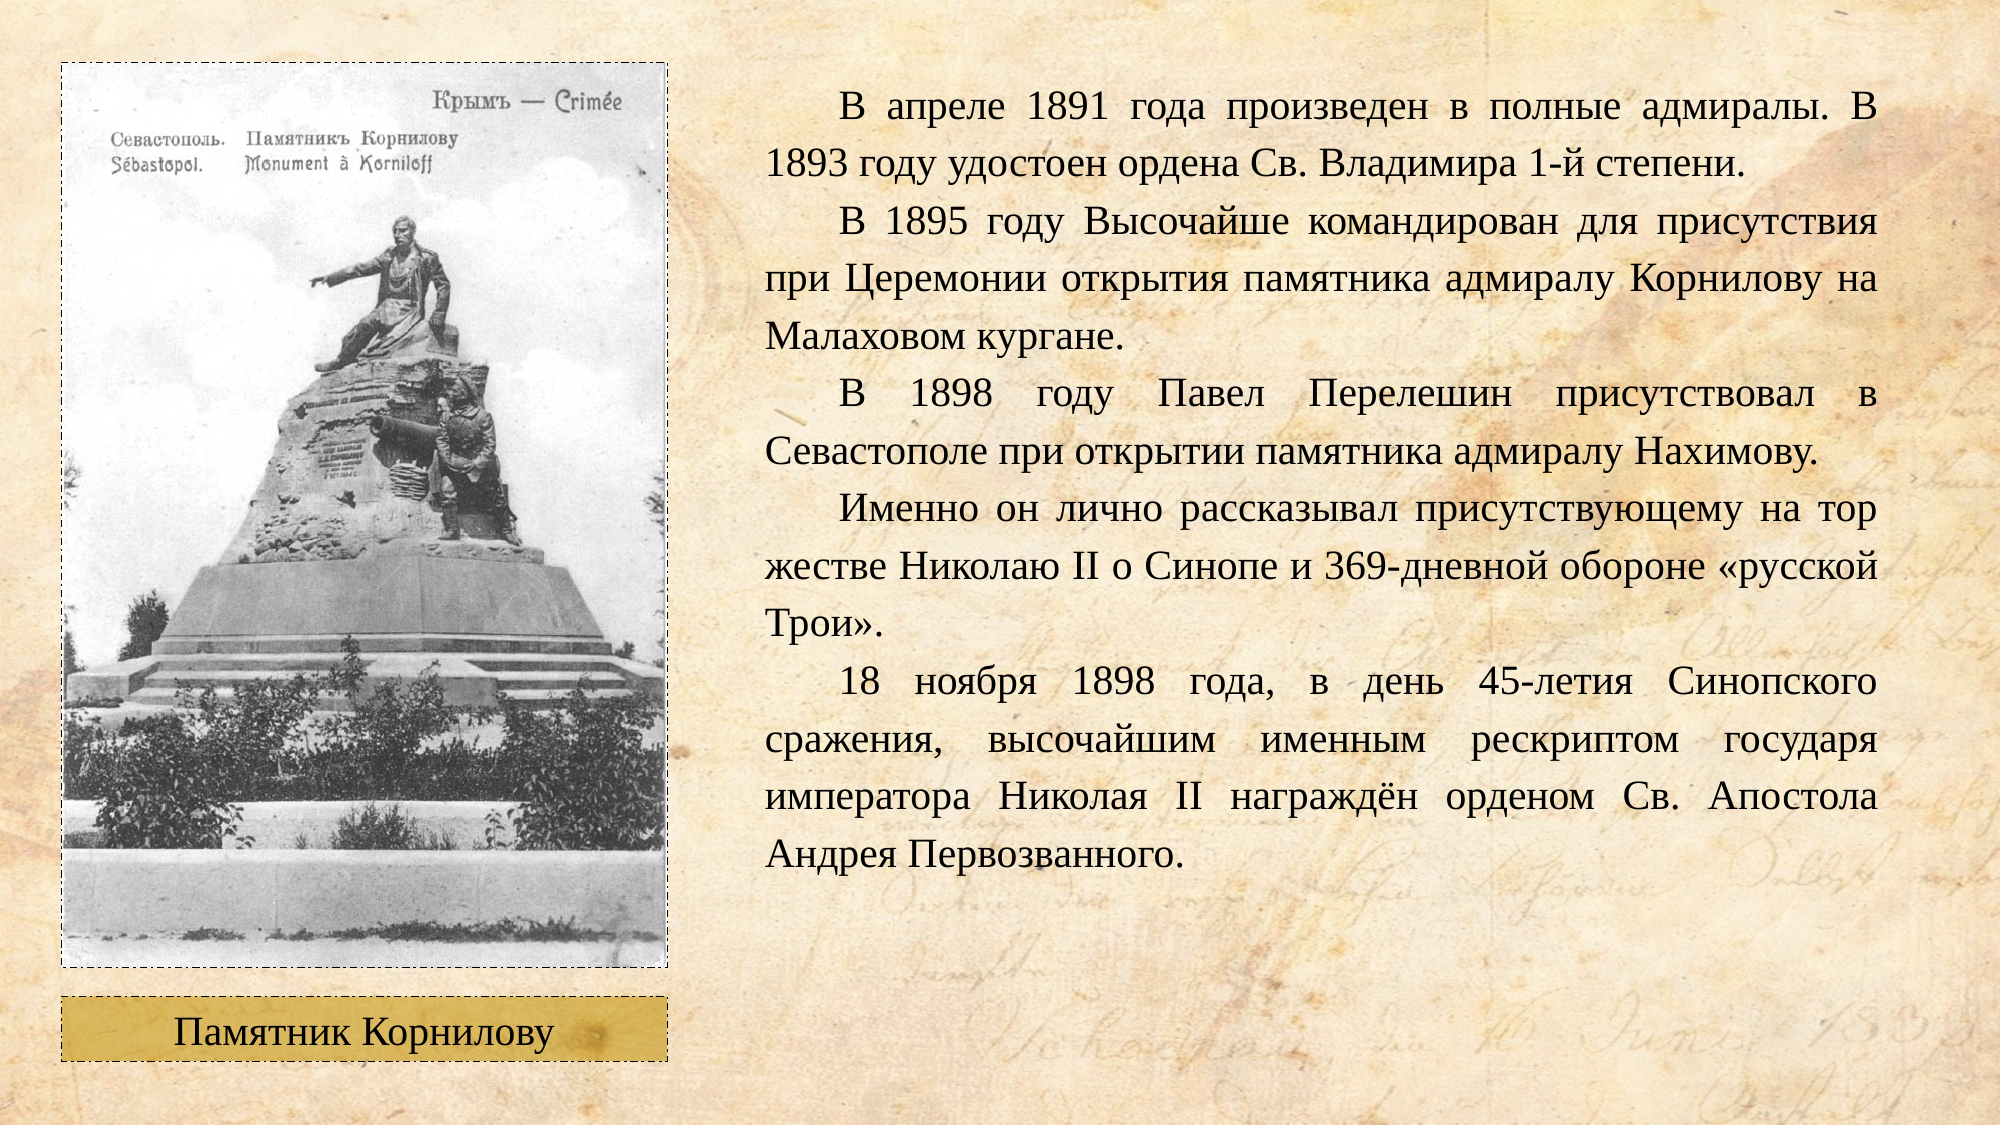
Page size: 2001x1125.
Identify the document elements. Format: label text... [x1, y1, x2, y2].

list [61, 62, 668, 968]
text_box Памятник Корнилову [61, 996, 668, 1062]
text_box В апреле 1891 года произведен в полные адми­ралы. В 1893 году удостоен ордена Св. Владимира 1-й степени. В 1895 году Высочайше командирован для присутствия при Церемонии открытия памятника адмиралу Корнилову на Малаховом кургане. В 1898 году Павел Перелешин присутствовал в Севастополе при открытии памятника адмиралу Нахимову. Именно он лично рассказывал присутствующему на тор­жестве Николаю II о Синопе и 369-дневной обороне «русской Трои». 18 ноября 1898 года, в день 45-летия Синопского сражения, высочайшим именным рескриптом государя императора Нико­лая II награждён орденом Св. Апостола Андрея Первозванного. [750, 62, 1894, 883]
